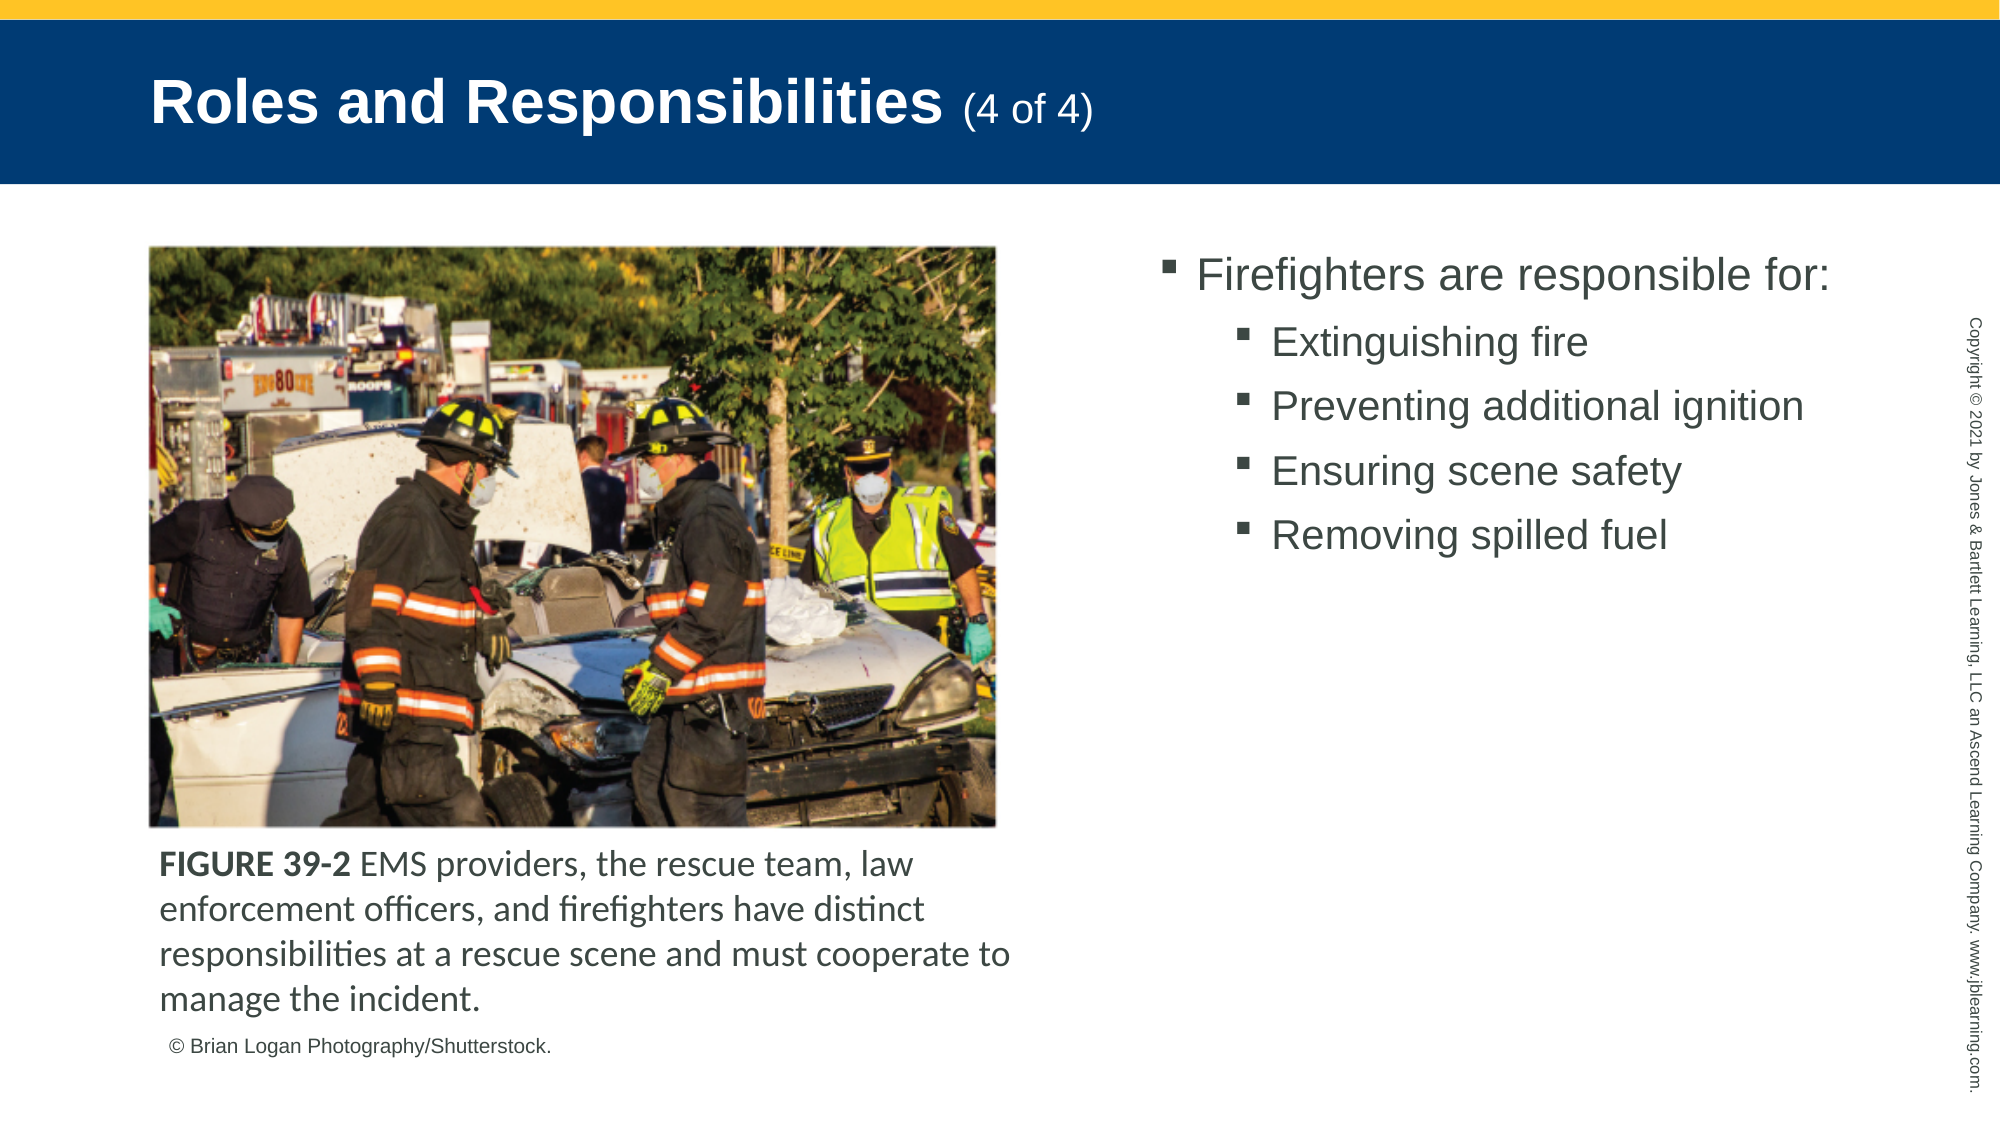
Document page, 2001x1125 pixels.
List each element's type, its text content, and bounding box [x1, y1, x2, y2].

list Firefighters are responsible for: Extinguishing fire Preventing additional ignition Ensuring scene safety Removing spilled fuel [1143, 237, 1951, 1025]
title Roles and Responsibilities (4 of 4) [0, 19, 2000, 185]
text_box © Brian Logan Photography/Shutterstock. [154, 1025, 567, 1066]
picture [144, 241, 1001, 832]
text_box FIGURE 39-2 EMS providers, the rescue team, law enforcement officers, and firefighters have distinct responsibilities at a rescue scene and must cooperate to manage the incident. [144, 831, 1044, 1027]
